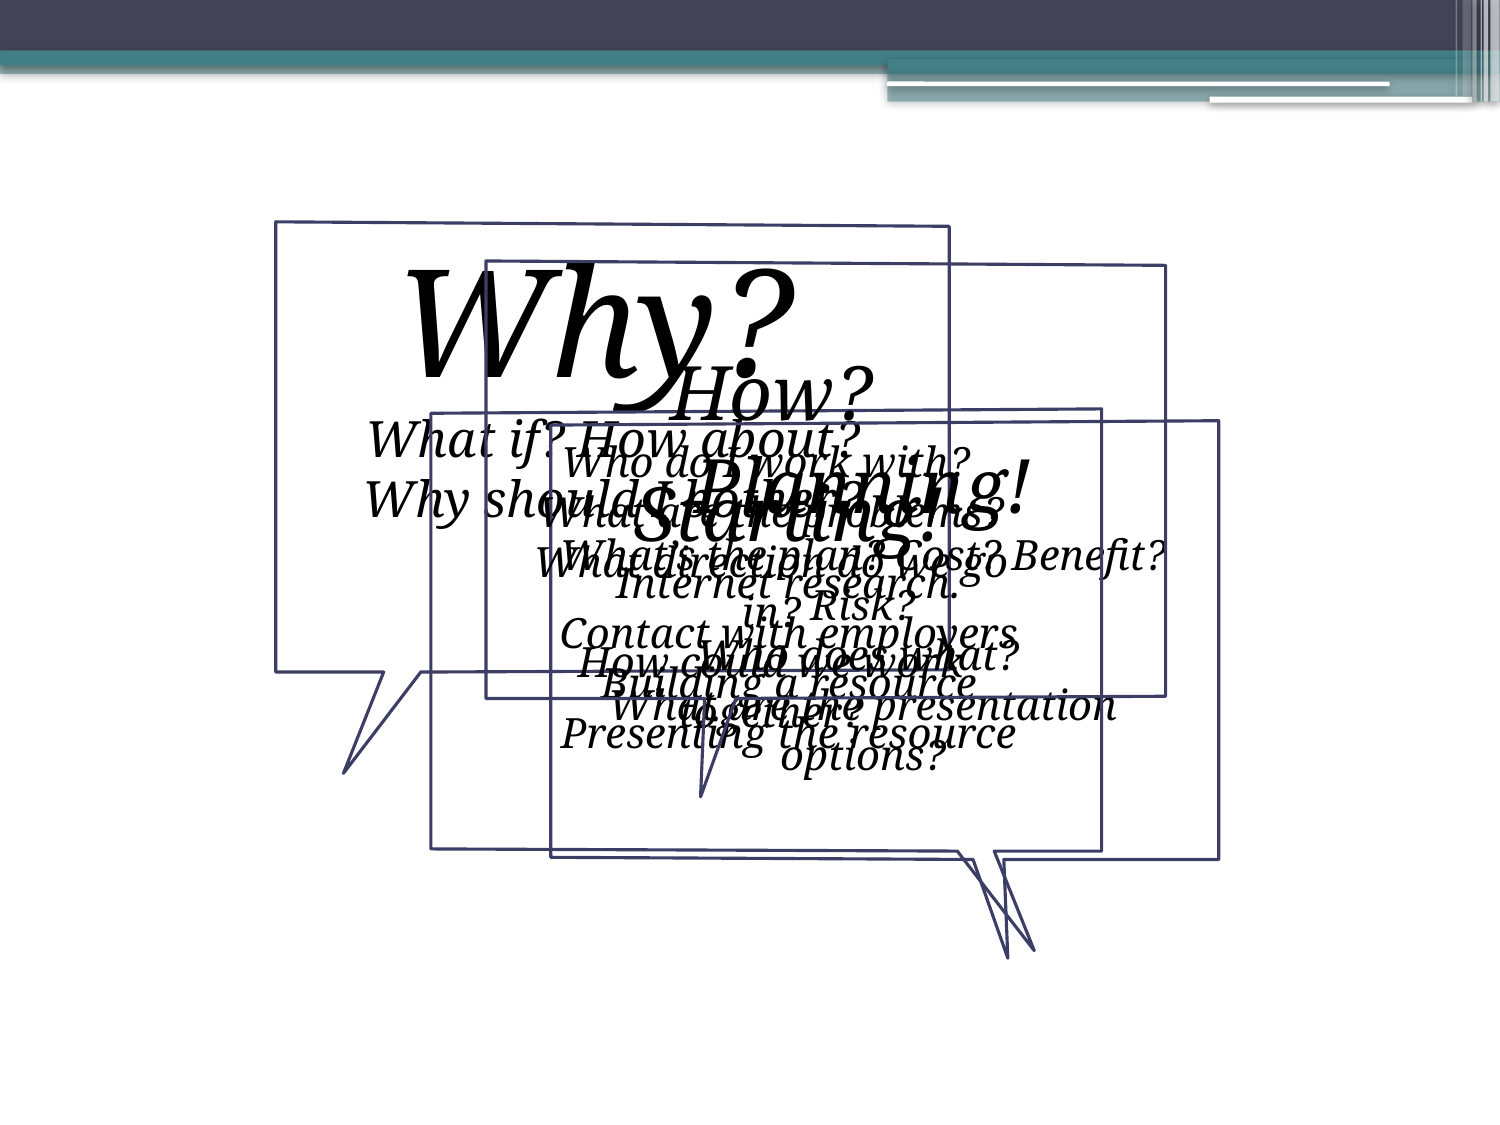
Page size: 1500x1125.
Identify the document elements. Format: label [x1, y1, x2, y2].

text_box [1125, 420, 1219, 959]
text_box [275, 219, 950, 774]
text_box [430, 408, 1123, 951]
text_box [485, 260, 1166, 798]
